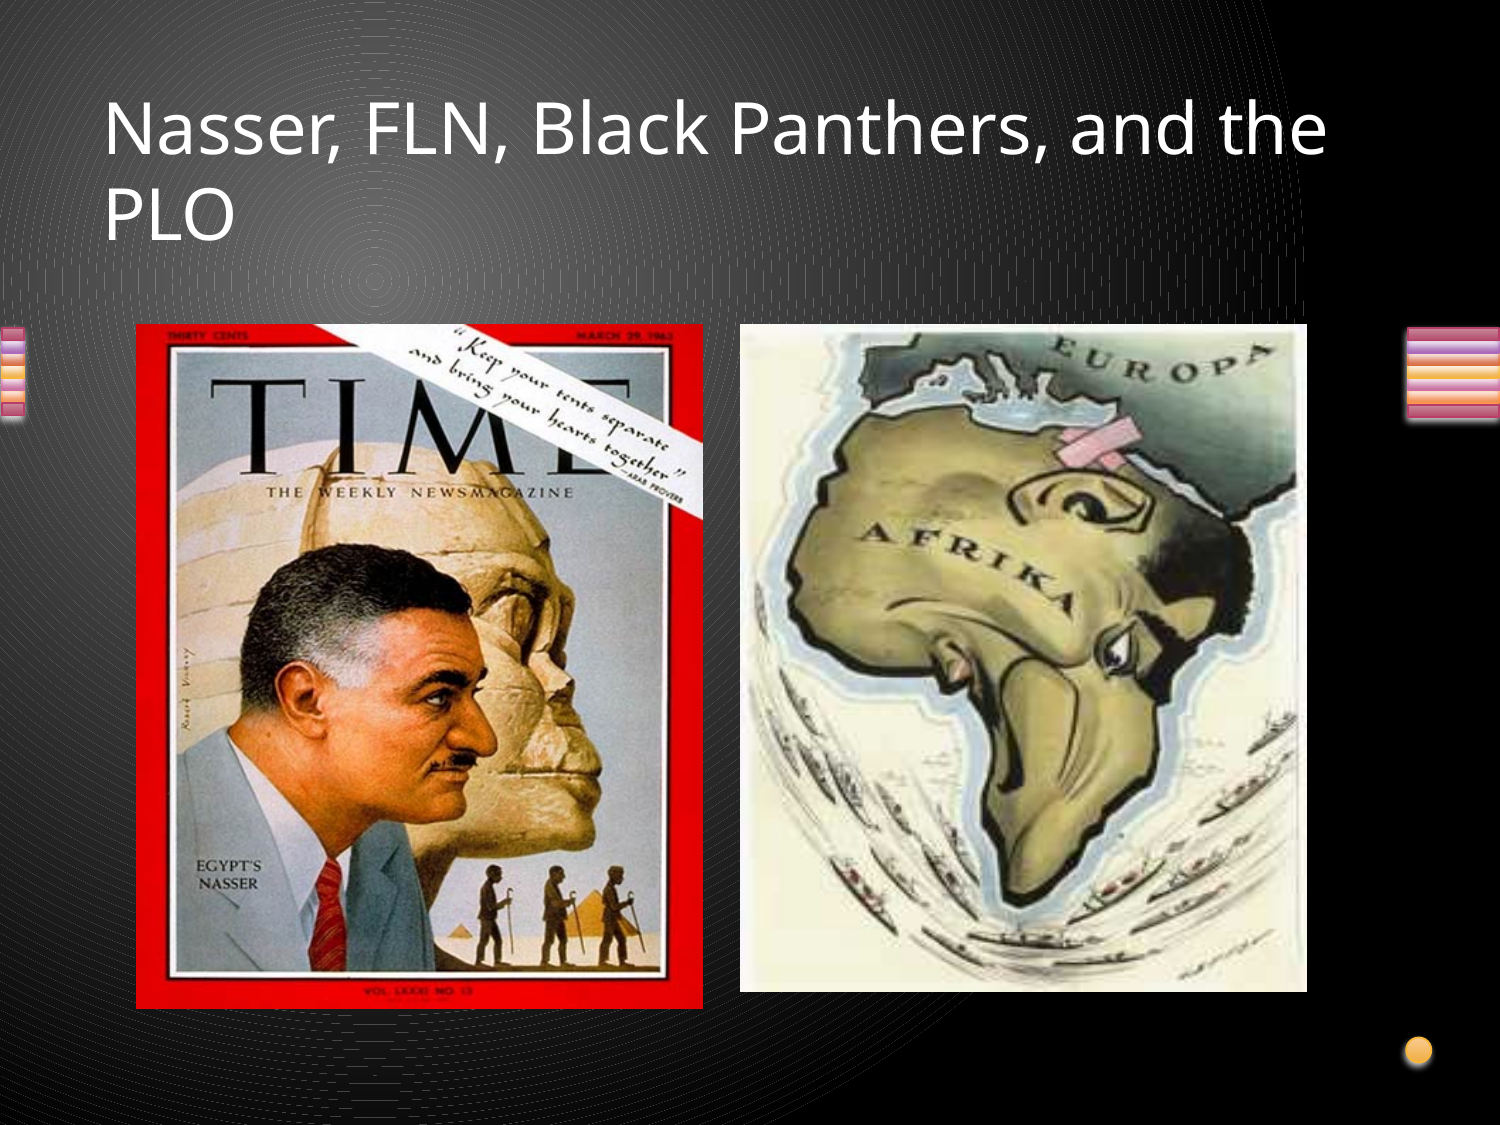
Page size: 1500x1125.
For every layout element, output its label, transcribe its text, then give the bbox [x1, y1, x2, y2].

title Nasser, FLN, Black Panthers, and the PLO [87, 75, 1413, 263]
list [739, 324, 1308, 993]
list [135, 324, 703, 1010]
